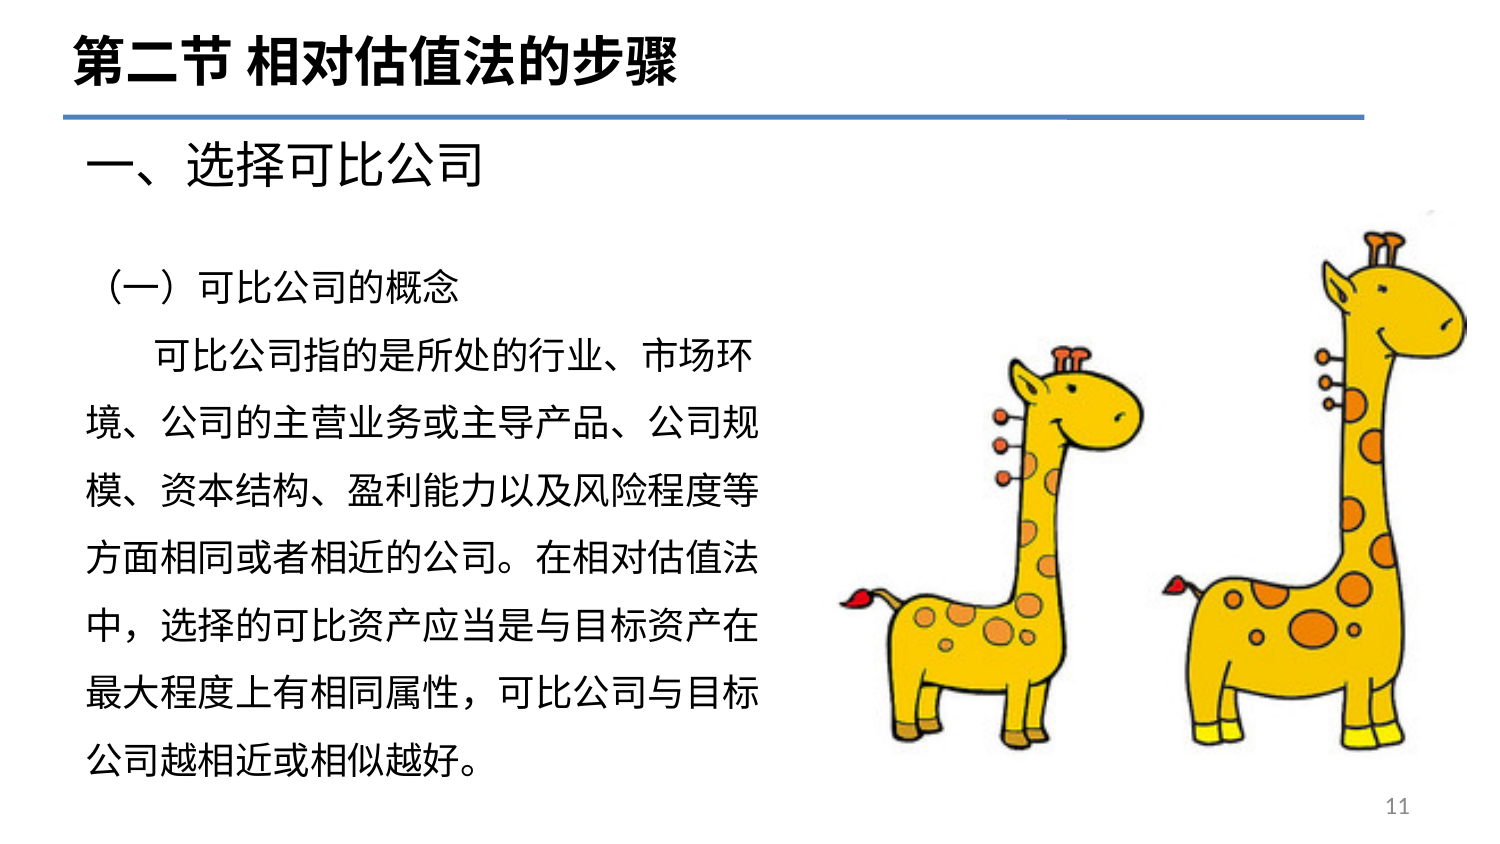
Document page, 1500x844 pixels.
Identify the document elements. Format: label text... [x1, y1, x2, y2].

picture [820, 210, 1467, 762]
text_box 第二节 相对估值法的步骤 [56, 11, 1407, 107]
slide_number 11 [1074, 782, 1425, 827]
title 一、选择可比公司 [70, 93, 1421, 235]
list （一）可比公司的概念 可比公司指的是所处的行业、市场环境、公司的主营业务或主导产品、公司规模、资本结构、盈利能力以及风险程度等方面相同或者相近的公司。在相对估值法中，选择的可比资产应当是与目标资产在最大程度上有相同属性，可比公司与目标公司越相近或相似越好。 [70, 234, 797, 750]
